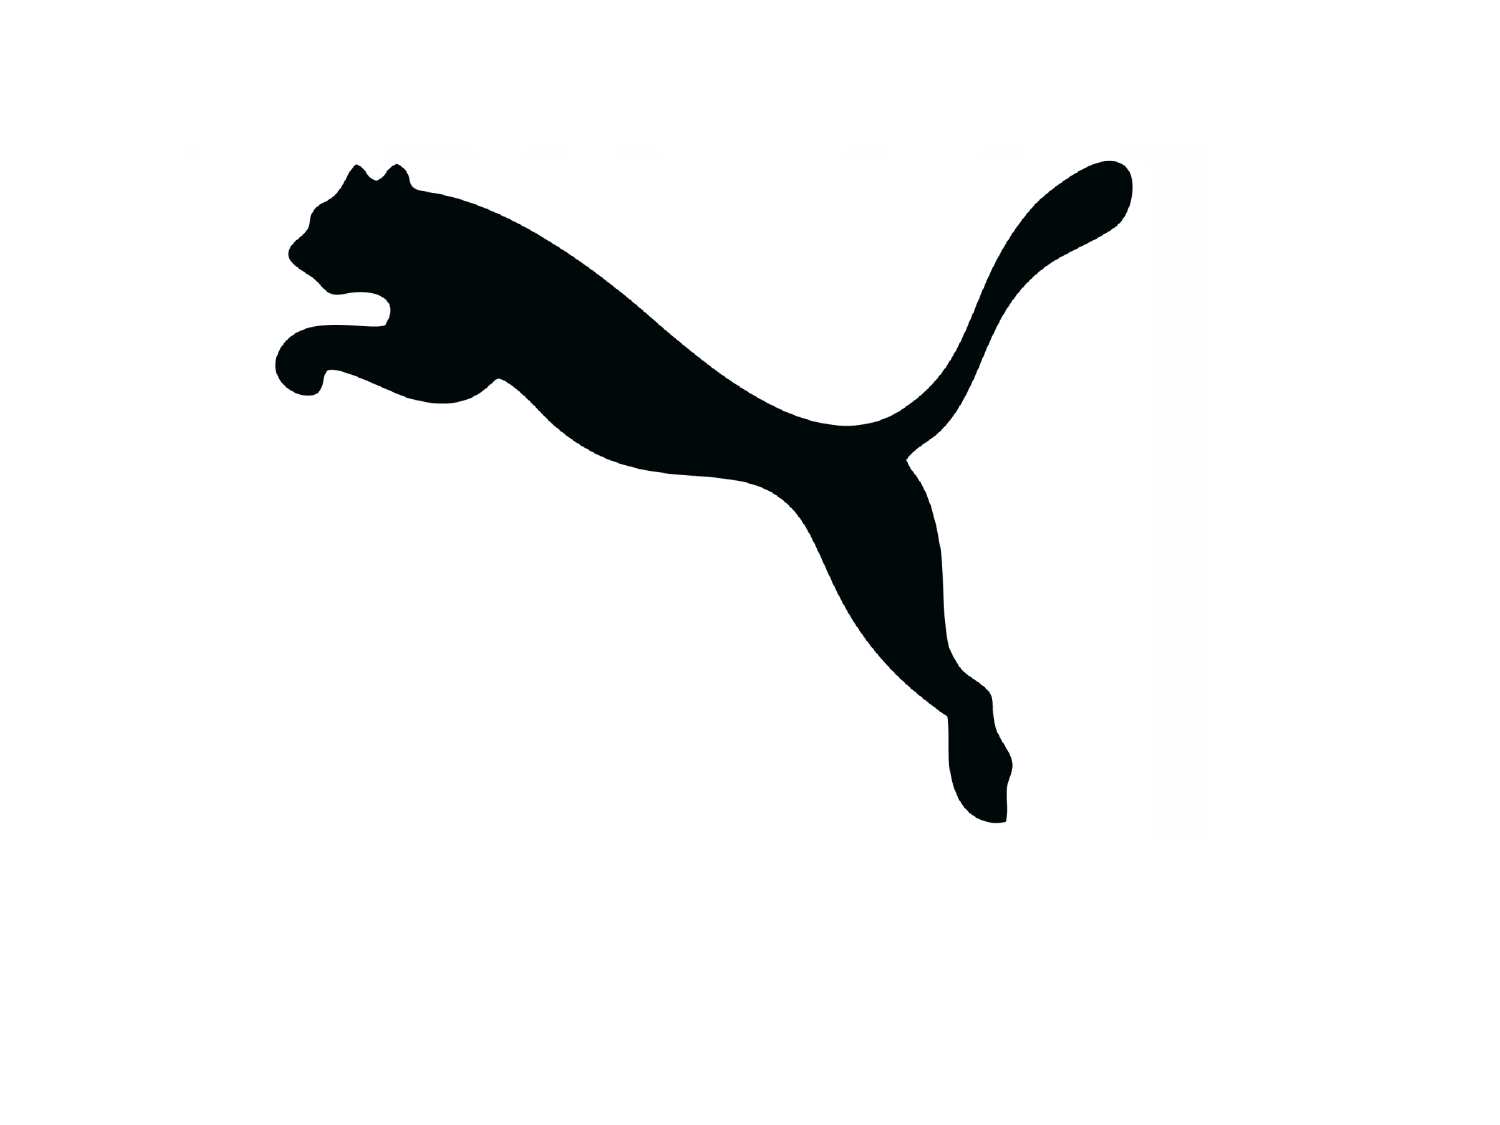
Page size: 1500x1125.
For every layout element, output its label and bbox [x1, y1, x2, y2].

picture [182, 148, 1208, 835]
